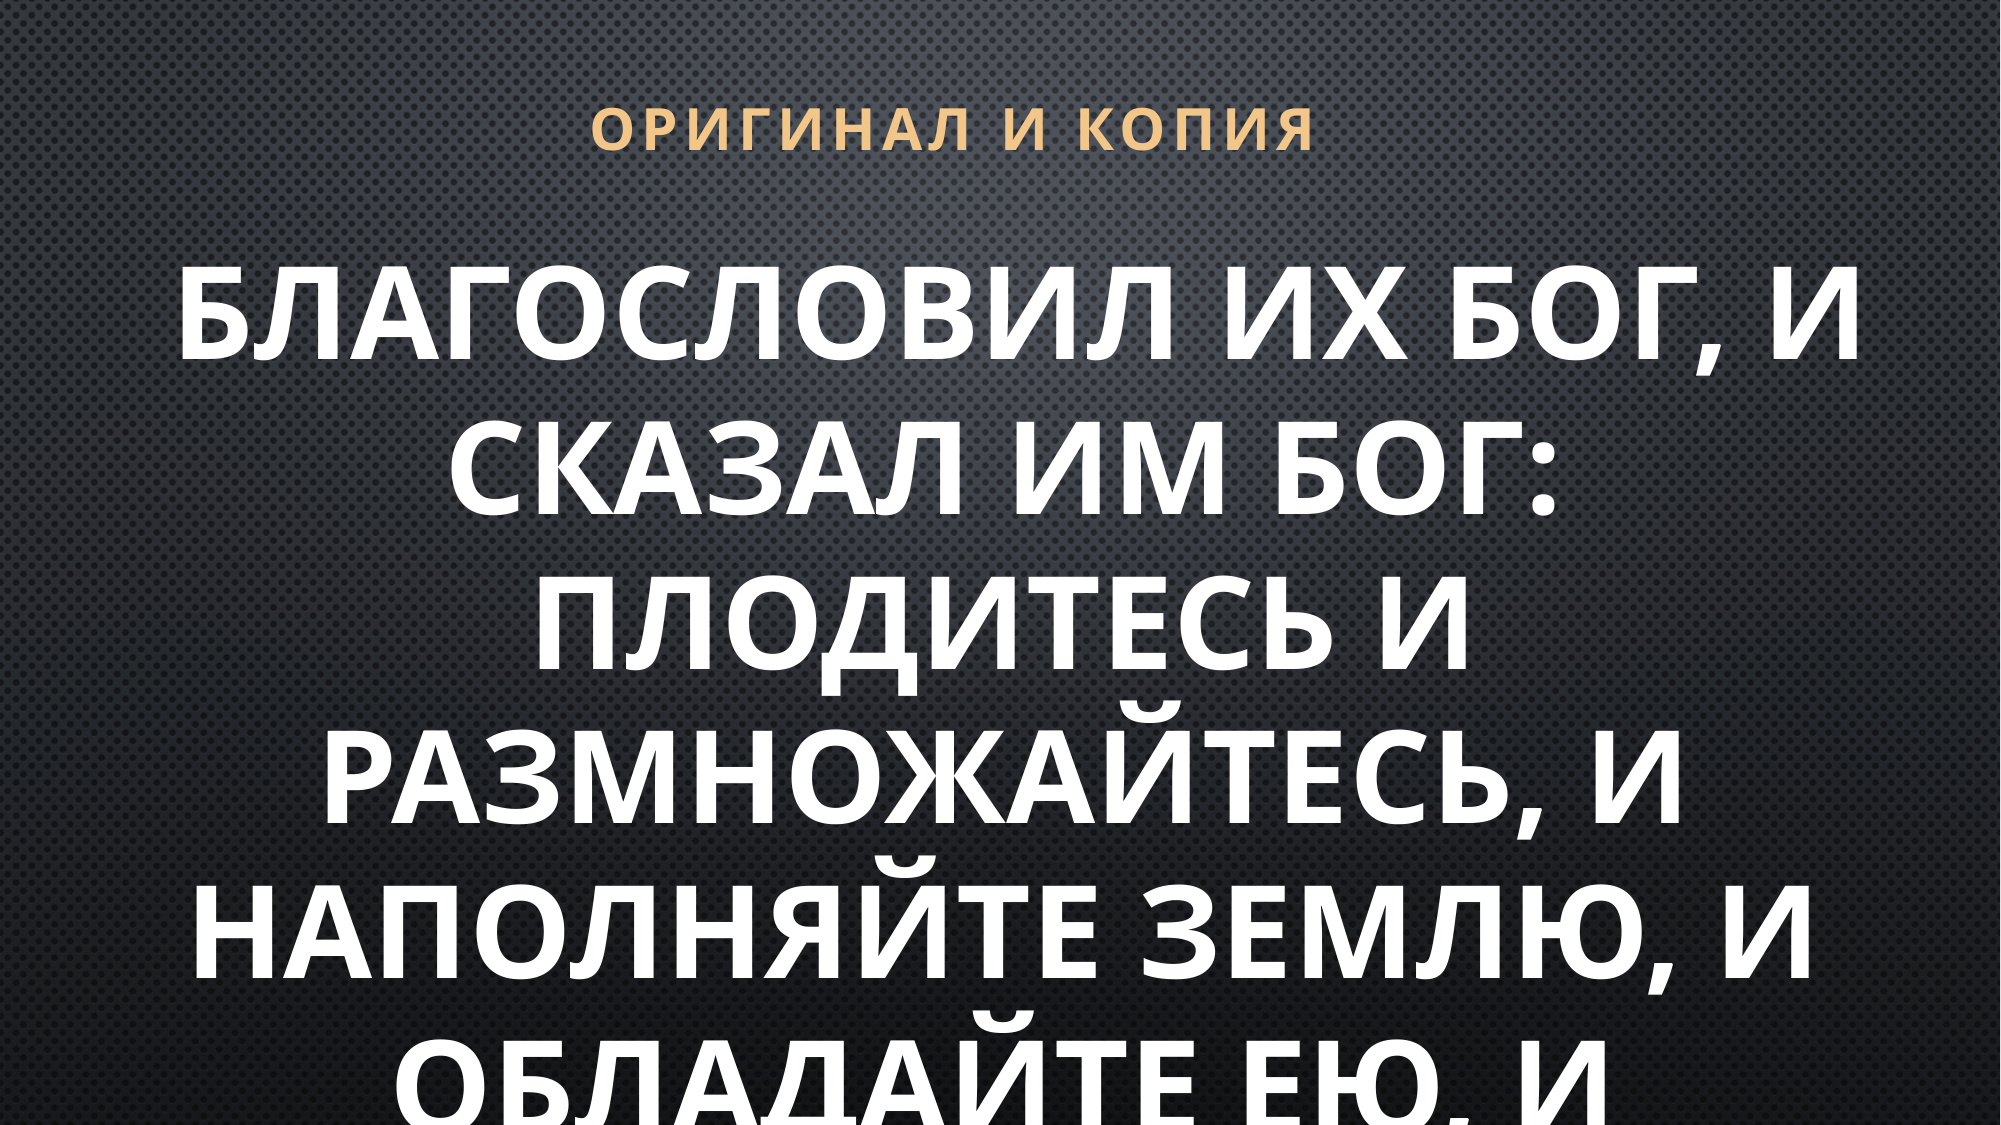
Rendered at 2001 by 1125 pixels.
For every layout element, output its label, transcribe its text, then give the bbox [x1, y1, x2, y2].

text_box ОРИГИНАЛ И КОПИЯ [327, 84, 1578, 170]
subtitle благословил их Бог, и сказал им Бог: плодитесь и размножайтесь, и наполняйте землю, и обладайте ею, и владычествуйте [79, 222, 1928, 1071]
